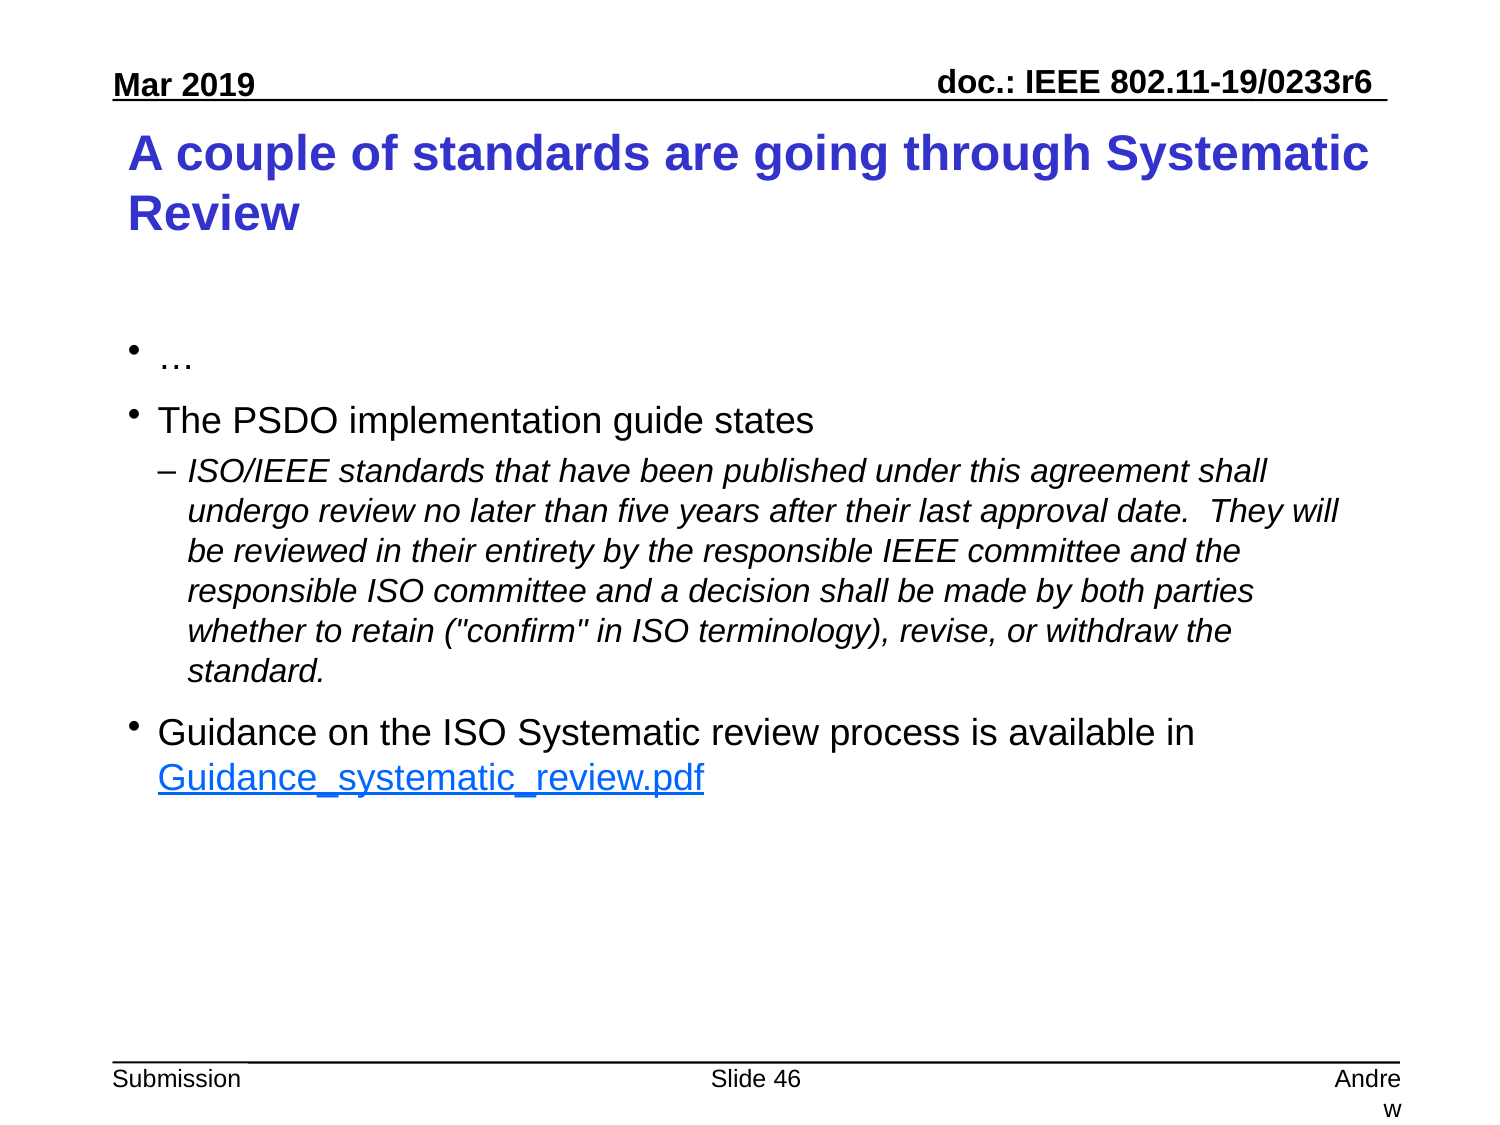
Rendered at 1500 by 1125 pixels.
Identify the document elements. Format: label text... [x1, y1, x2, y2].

slide_number Slide 46 [709, 1061, 803, 1093]
list … The PSDO implementation guide states ISO/IEEE standards that have been published under this agreement shall undergo review no later than five years after their last approval date. They will be reviewed in their entirety by the responsible IEEE committee and the responsible ISO committee and a decision shall be made by both parties whether to retain ("confirm" in ISO terminology), revise, or withdraw the standard. Guidance on the ISO Systematic review process is available in Guidance_systematic_review.pdf [112, 324, 1388, 1000]
footer Andrew Myles, Cisco [1320, 1061, 1402, 1093]
title A couple of standards are going through Systematic Review [112, 112, 1388, 288]
